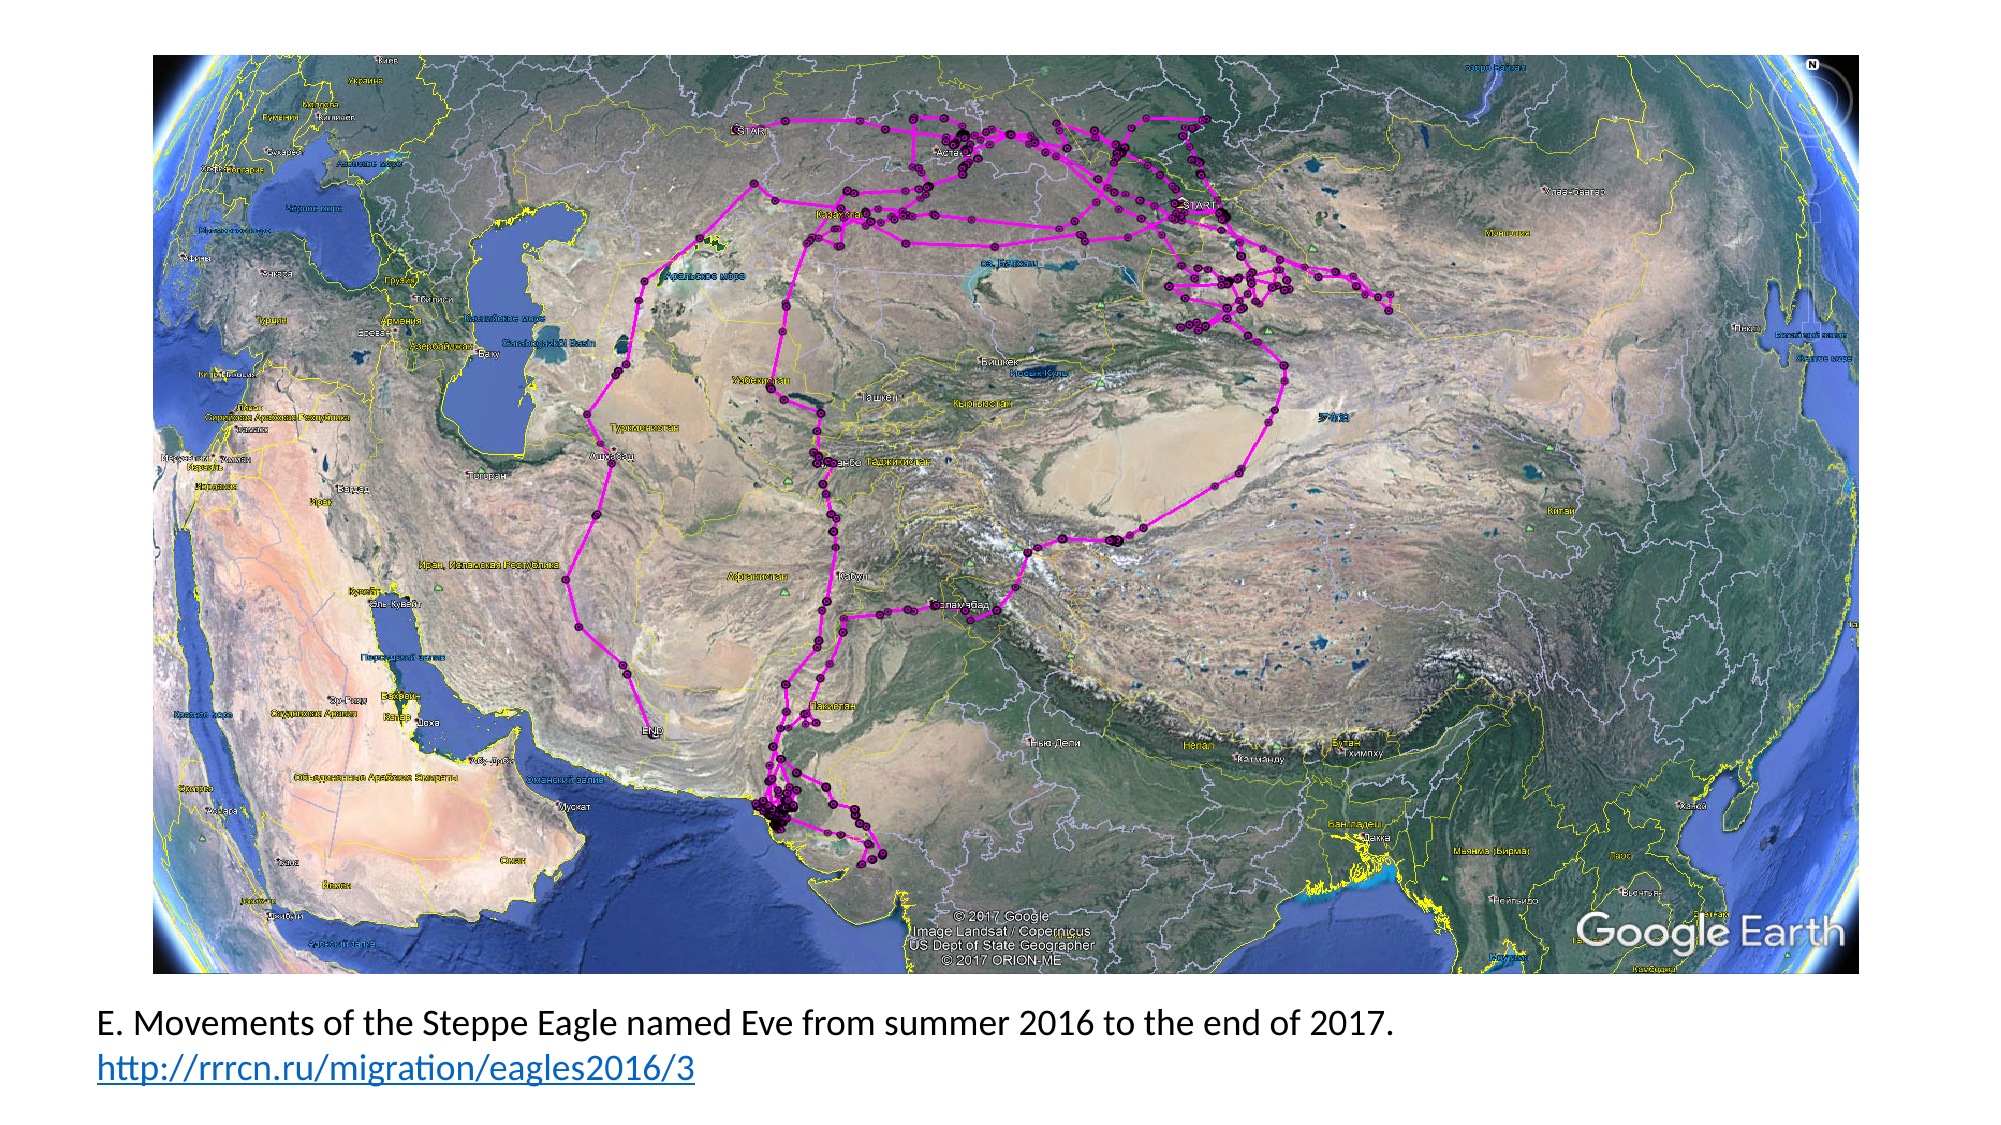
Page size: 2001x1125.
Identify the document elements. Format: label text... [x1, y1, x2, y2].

picture [153, 55, 1859, 974]
text_box E. Movements of the Steppe Eagle named Eve from summer 2016 to the end of 2017. http://rrrcn.ru/migration/eagles2016/3 [81, 990, 1567, 1096]
